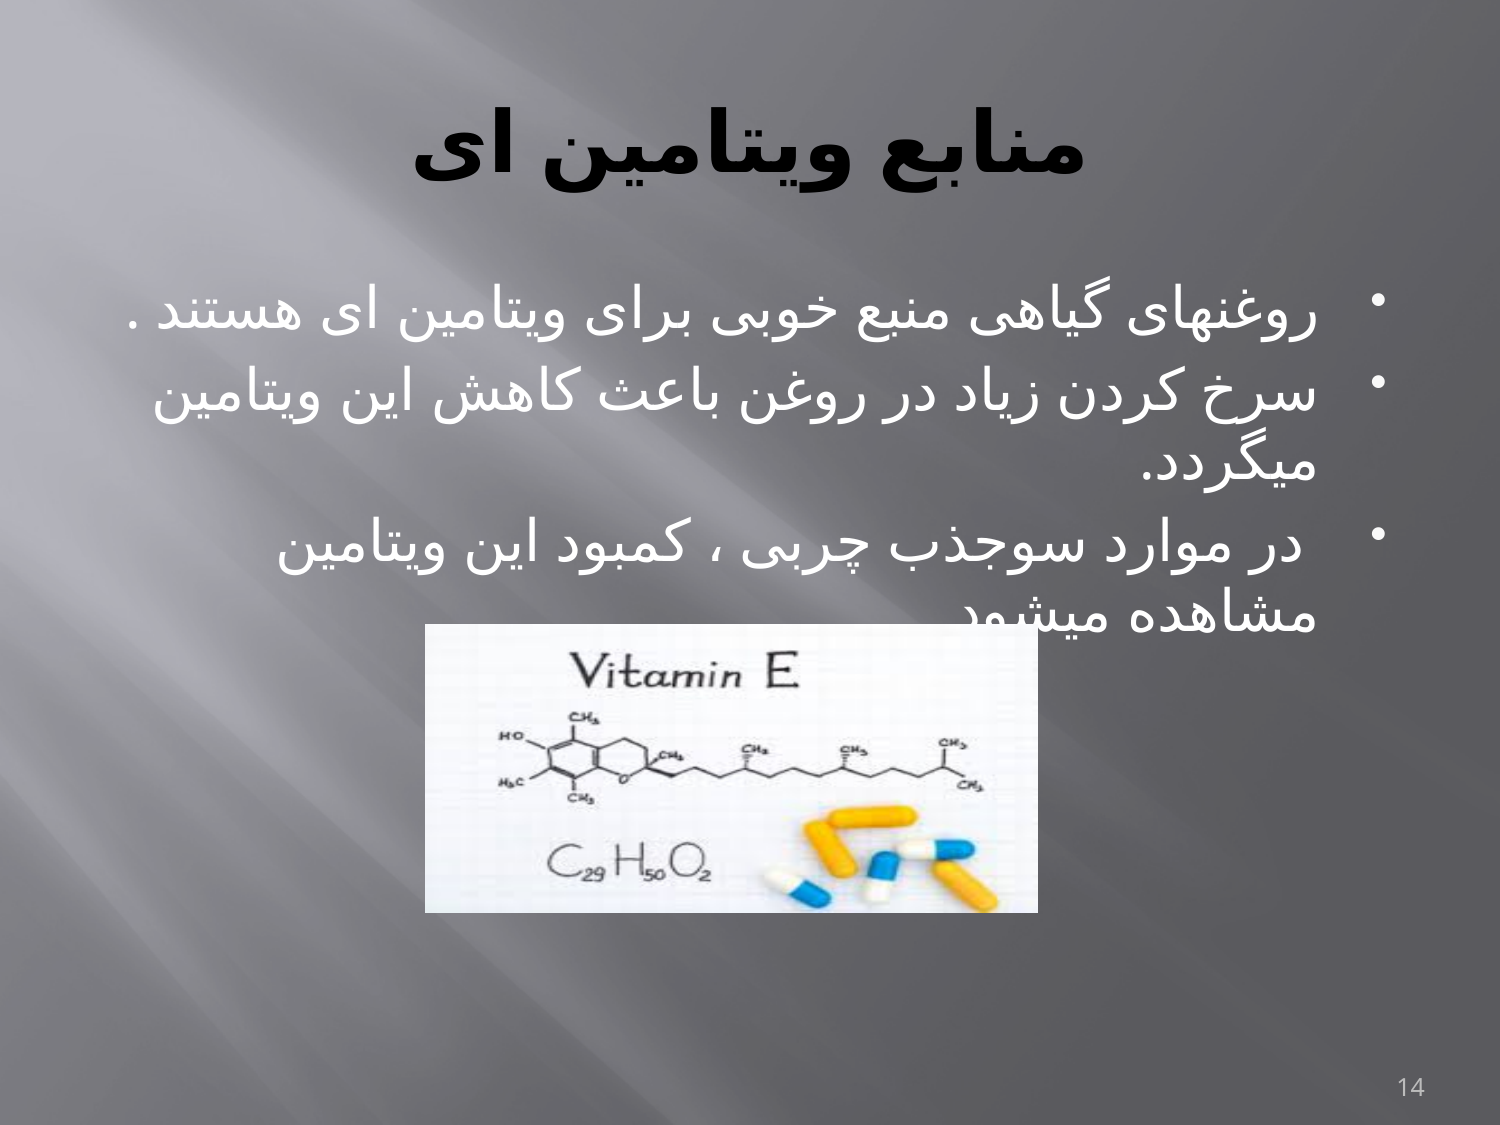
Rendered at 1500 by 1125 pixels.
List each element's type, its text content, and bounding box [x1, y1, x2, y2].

slide_number 14 [1299, 1052, 1425, 1113]
picture [424, 624, 1038, 913]
list روغنهای گیاهی منبع خوبی برای ویتامین ای هستند . سرخ کردن زیاد در روغن باعث کاهش این ویتامین میگردد. در موارد سوجذب چربی ، کمبود این ویتامین مشاهده میشود. [75, 262, 1425, 1035]
title منابع ویتامین ای [75, 45, 1425, 233]
